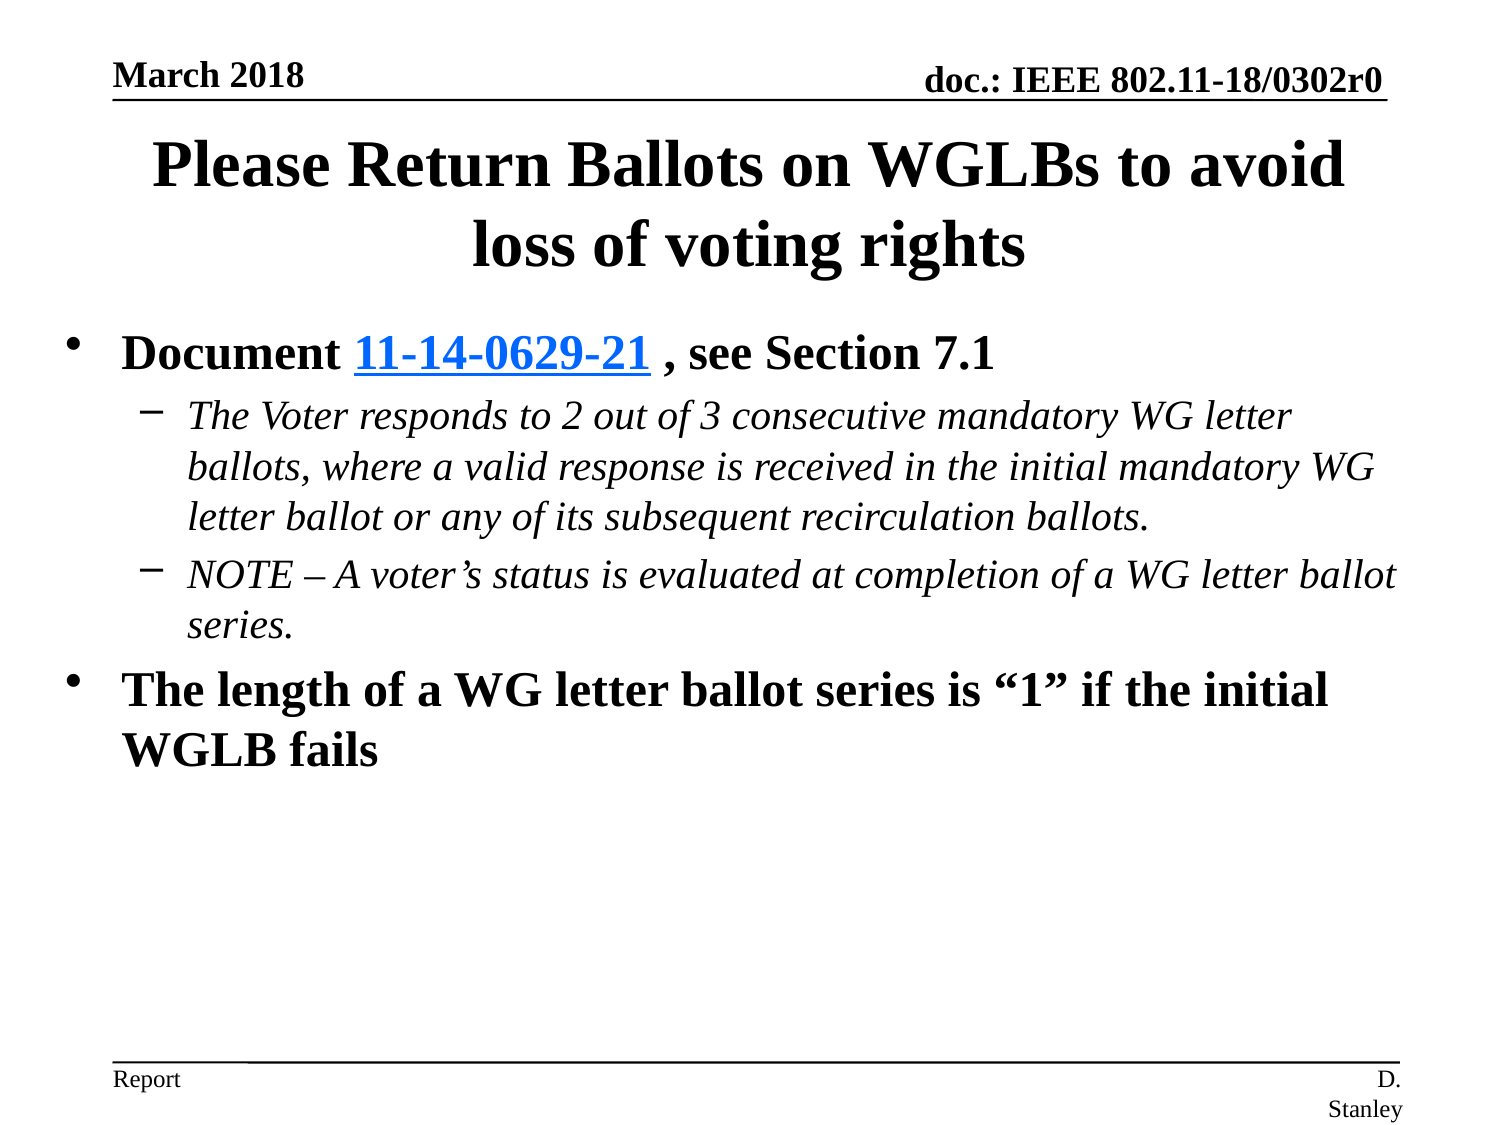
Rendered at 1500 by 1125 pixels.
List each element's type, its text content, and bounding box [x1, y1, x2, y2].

title Please Return Ballots on WGLBs to avoid loss of voting rights [112, 112, 1388, 288]
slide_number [112, 49, 401, 96]
footer D. Stanley, HP Enterprise [1324, 1061, 1402, 1093]
list Document 11-14-0629-21 , see Section 7.1 The Voter responds to 2 out of 3 consecutive mandatory WG letter ballots, where a valid response is received in the initial mandatory WG letter ballot or any of its subsequent recirculation ballots. NOTE – A voter’s status is evaluated at completion of a WG letter ballot series. The length of a WG letter ballot series is “1” if the initial WGLB fails [49, 312, 1426, 1088]
